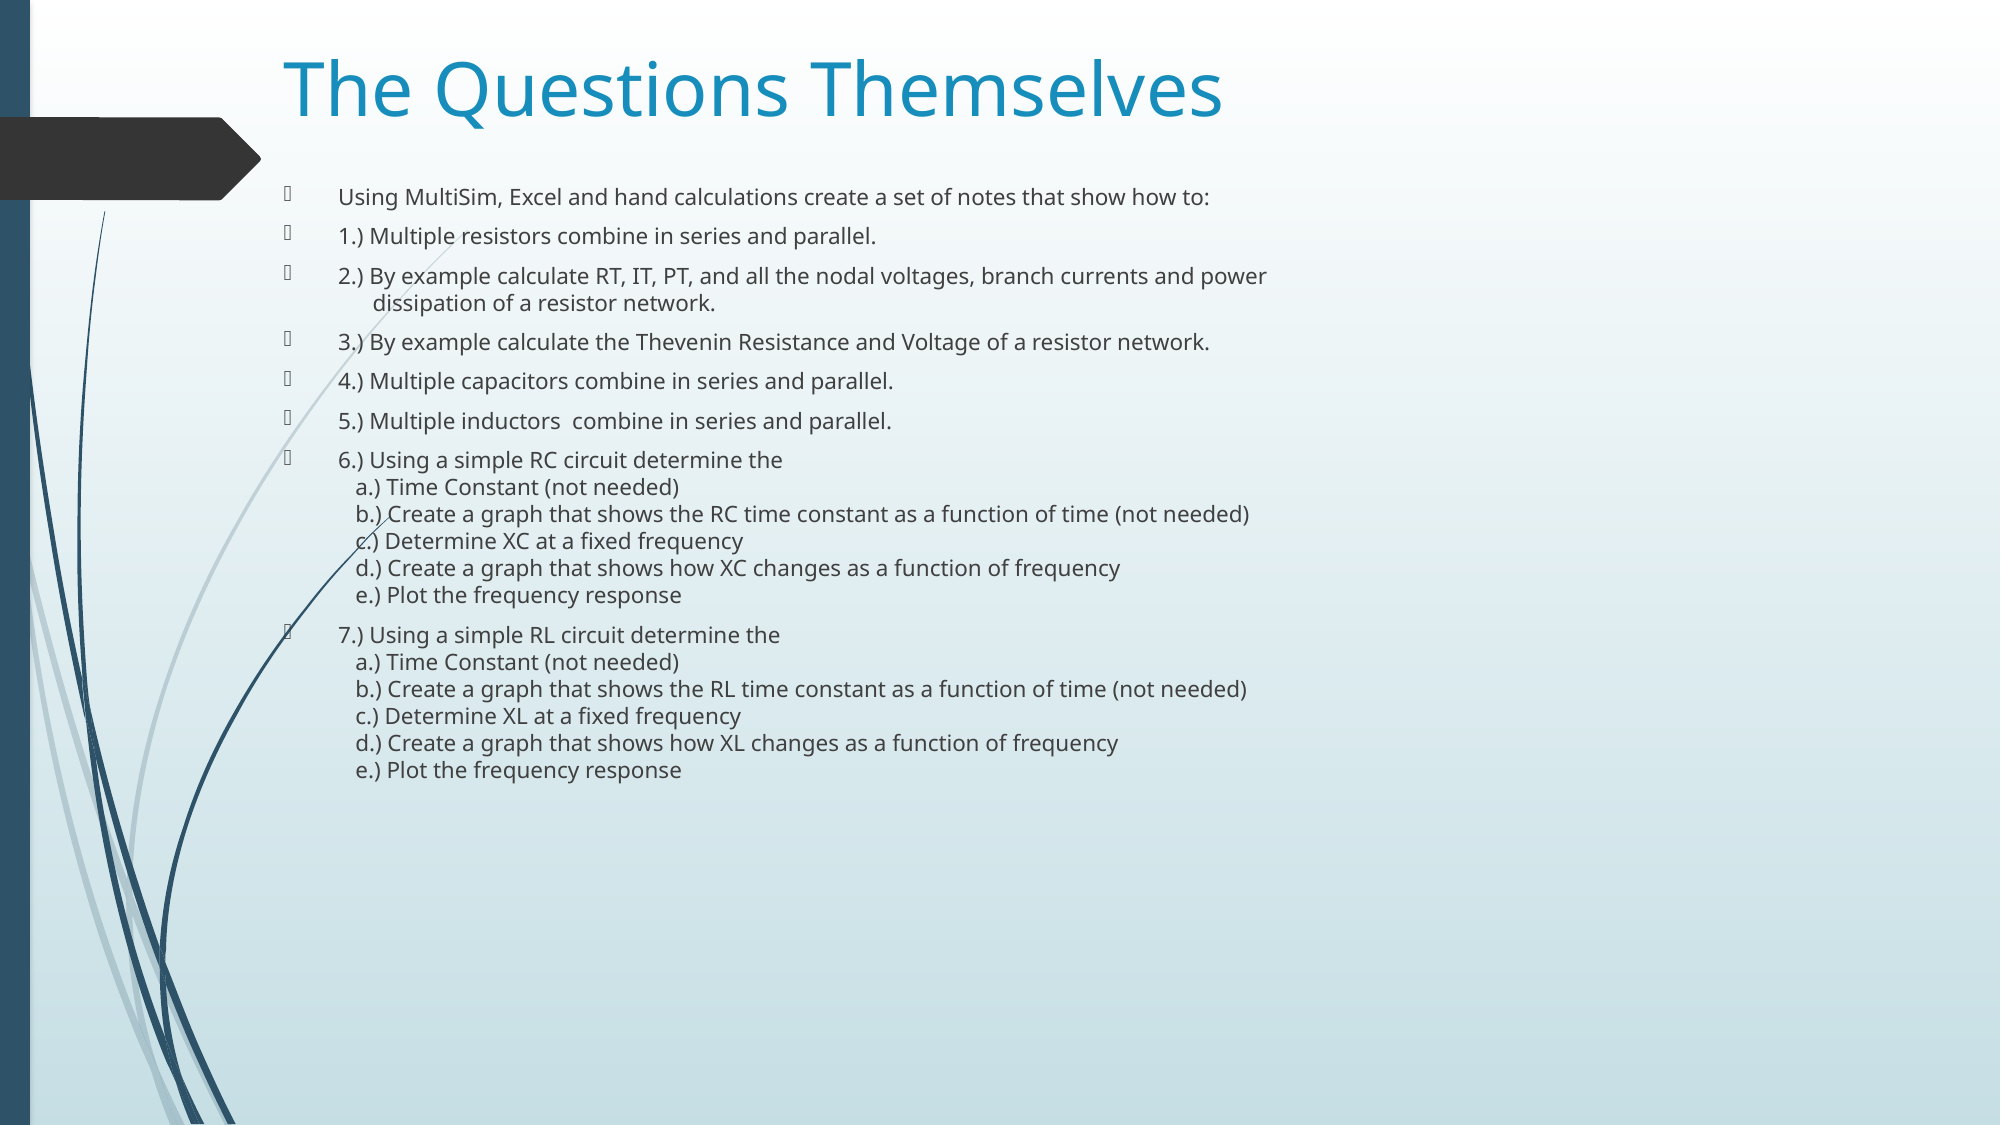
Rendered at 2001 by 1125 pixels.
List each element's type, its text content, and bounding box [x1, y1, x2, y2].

list Using MultiSim, Excel and hand calculations create a set of notes that show how to: 1.) Multiple resistors combine in series and parallel. 2.) By example calculate RT, IT, PT, and all the nodal voltages, branch currents and power dissipation of a resistor network. 3.) By example calculate the Thevenin Resistance and Voltage of a resistor network. 4.) Multiple capacitors combine in series and parallel. 5.) Multiple inductors combine in series and parallel. 6.) Using a simple RC circuit determine the a.) Time Constant (not needed) b.) Create a graph that shows the RC time constant as a function of time (not needed) c.) Determine XC at a fixed frequency d.) Create a graph that shows how XC changes as a function of frequency e.) Plot the frequency response 7.) Using a simple RL circuit determine the a.) Time Constant (not needed) b.) Create a graph that shows the RL time constant as a function of time (not needed) c.) Determine XL at a fixed frequency d.) Create a graph that shows how XL changes as a function of frequency e.) Plot the frequency response [269, 175, 1732, 795]
title The Questions Themselves [269, 33, 1731, 145]
